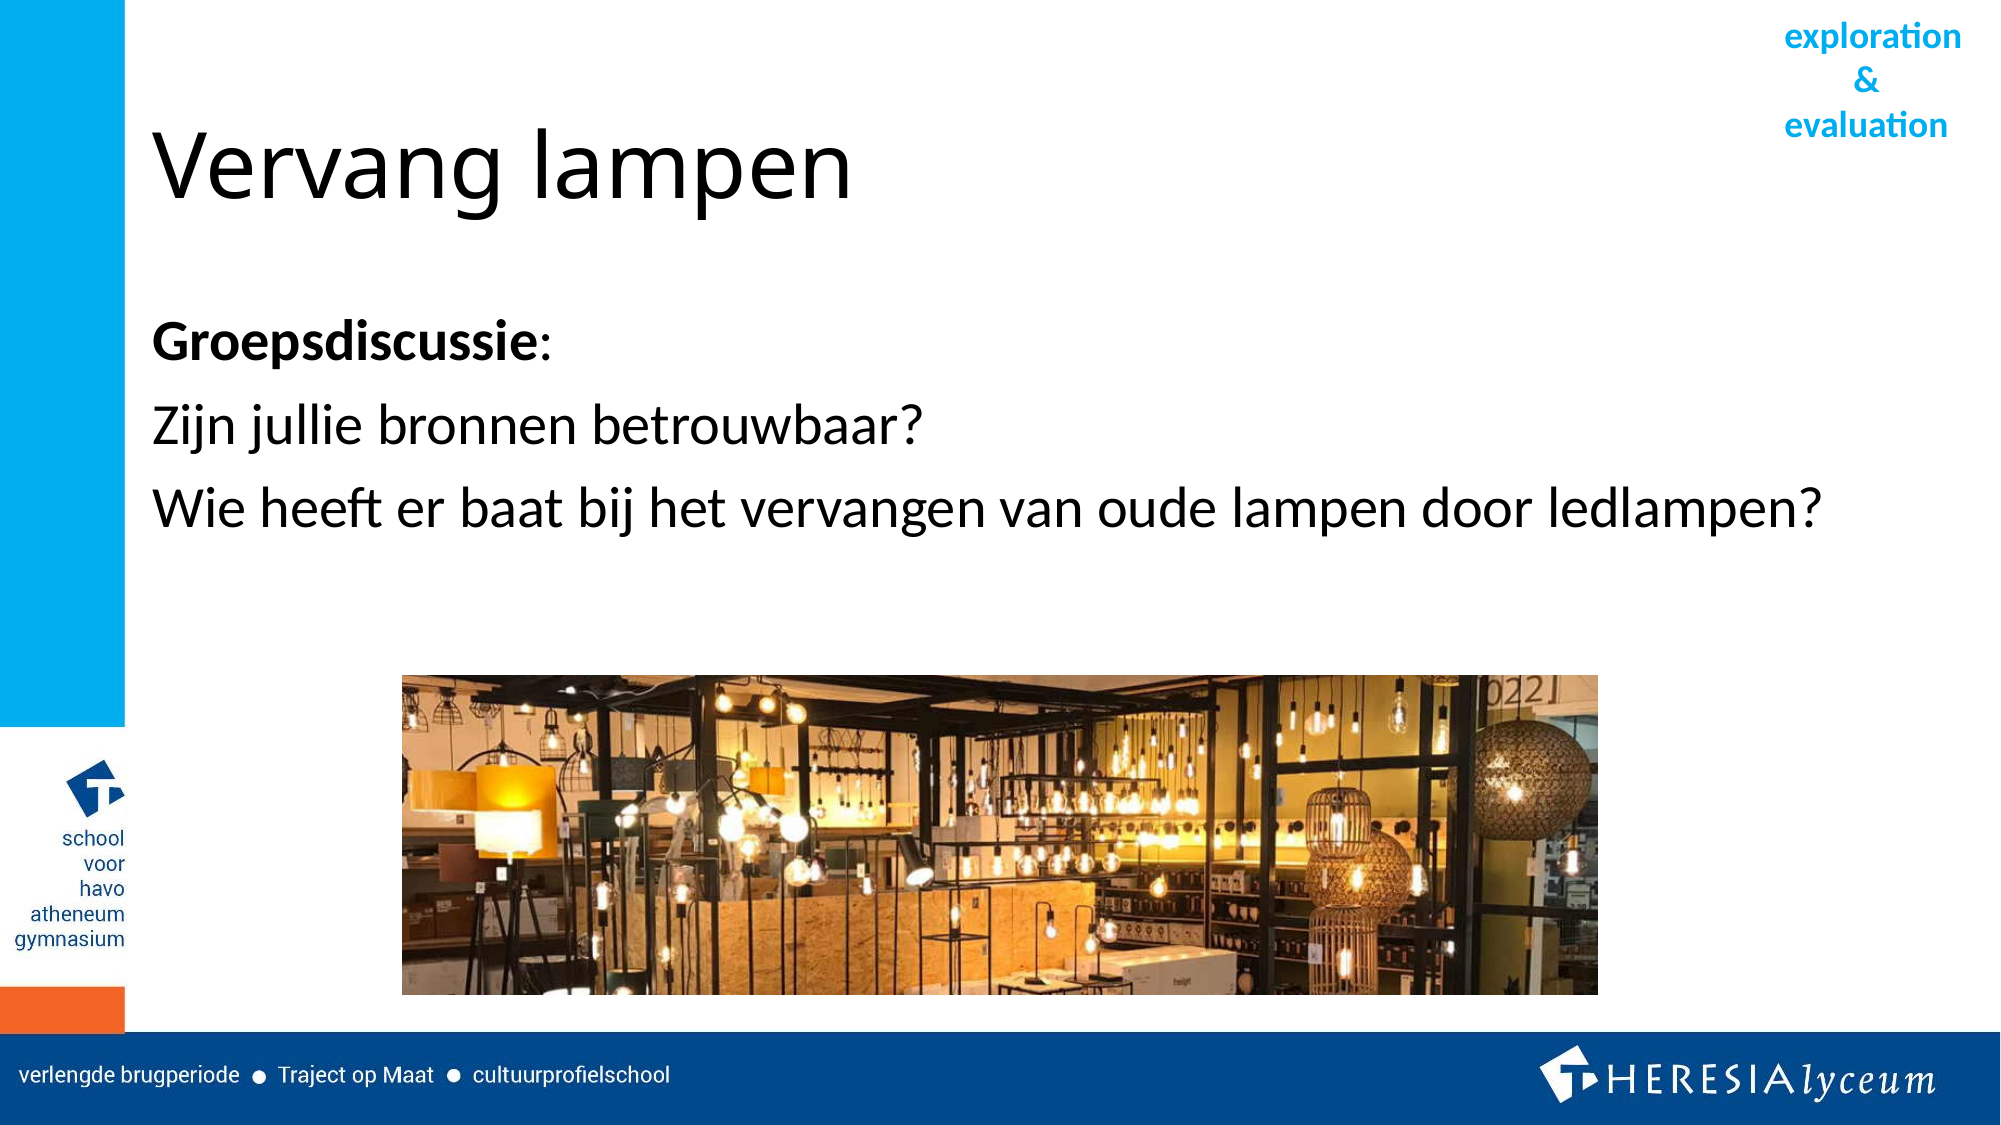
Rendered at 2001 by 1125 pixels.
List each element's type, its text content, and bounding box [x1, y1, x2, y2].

title Vervang lampen [137, 59, 1863, 278]
picture [0, 0, 2001, 1125]
list Groepsdiscussie: Zijn jullie bronnen betrouwbaar? Wie heeft er baat bij het vervangen van oude lampen door ledlampen? [137, 302, 1963, 970]
text_box exploration [1769, 4, 1978, 64]
text_box & evaluation [1769, 47, 1964, 152]
